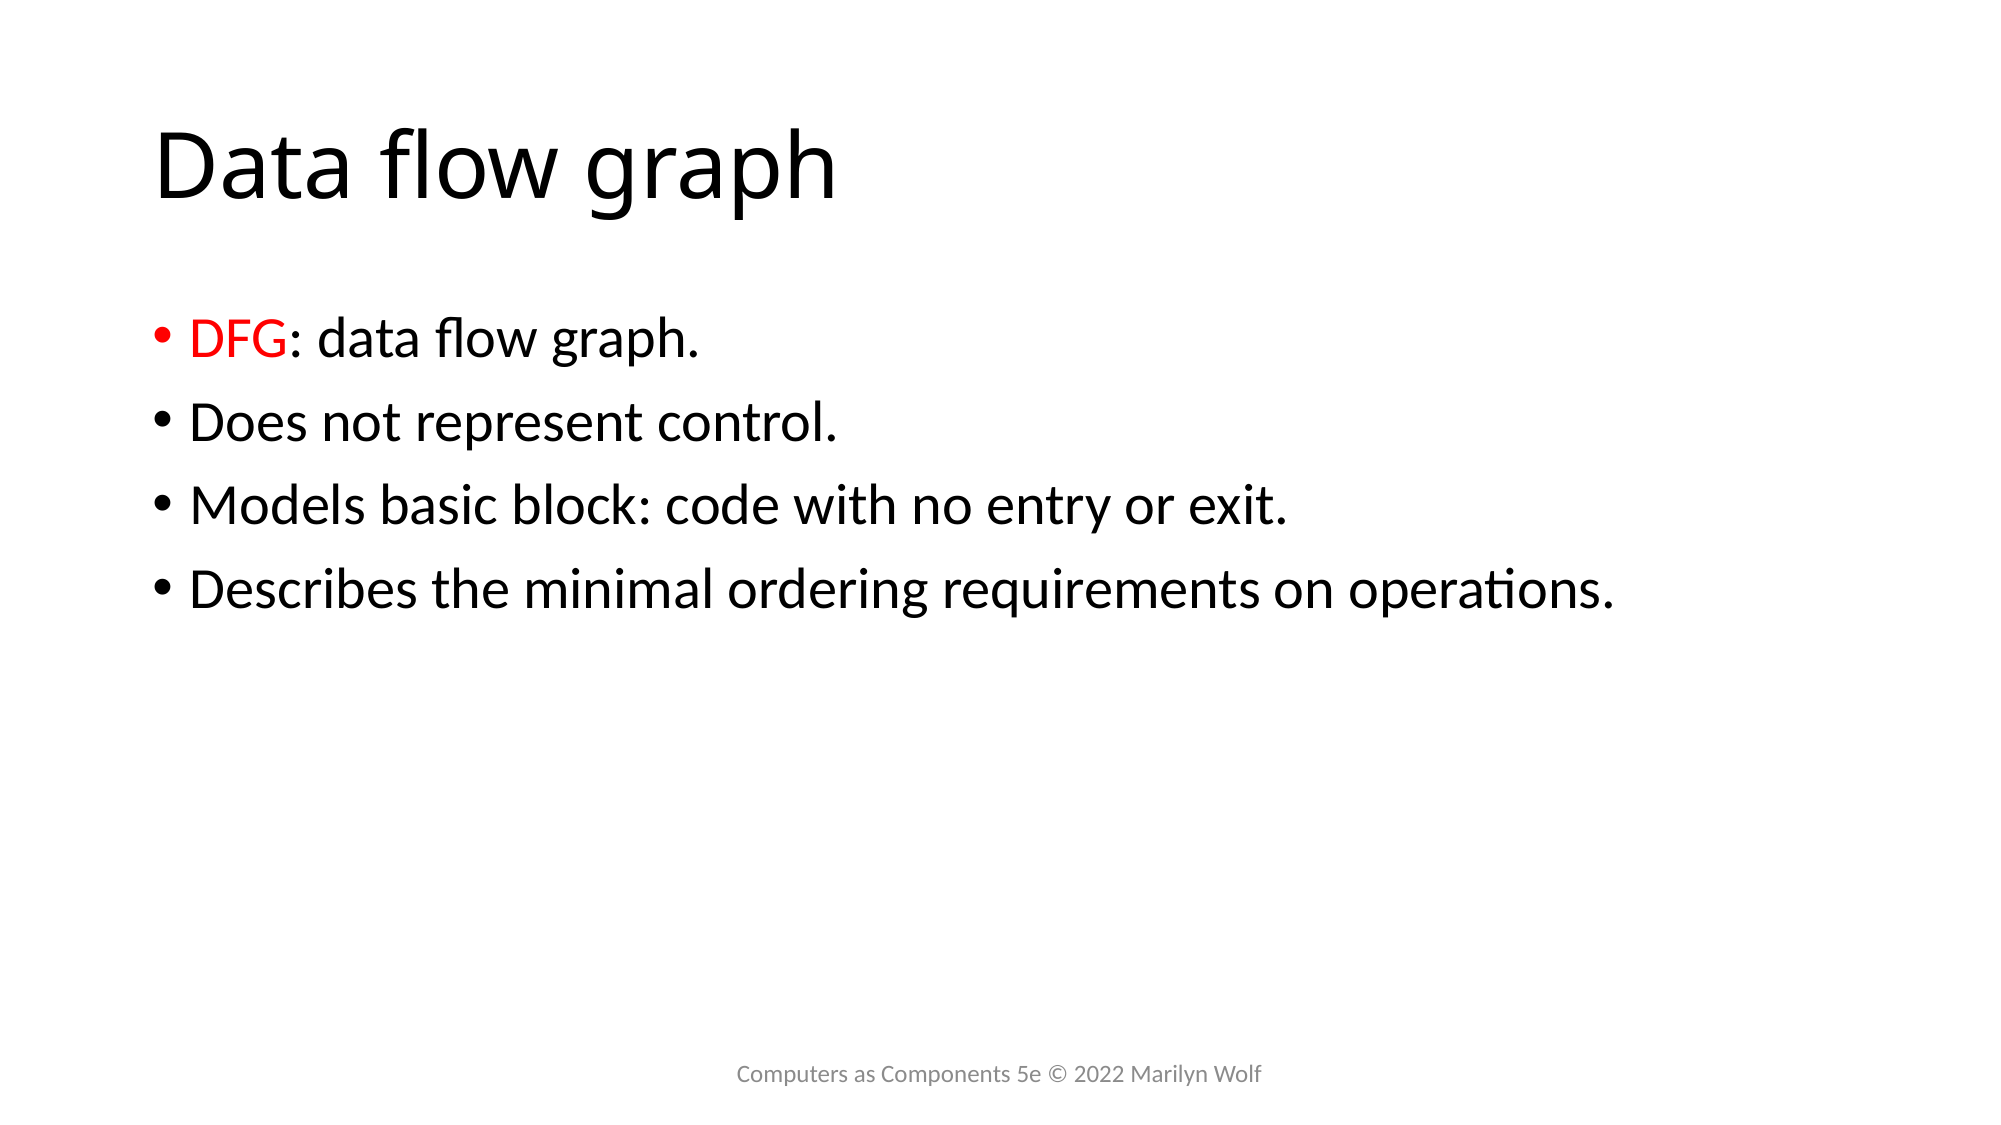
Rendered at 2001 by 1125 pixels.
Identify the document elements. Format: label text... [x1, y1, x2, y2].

list DFG: data flow graph. Does not represent control. Models basic block: code with no entry or exit. Describes the minimal ordering requirements on operations. [137, 299, 1863, 1014]
title Data flow graph [137, 59, 1863, 278]
footer Computers as Components 5e © 2022 Marilyn Wolf [662, 1042, 1338, 1103]
